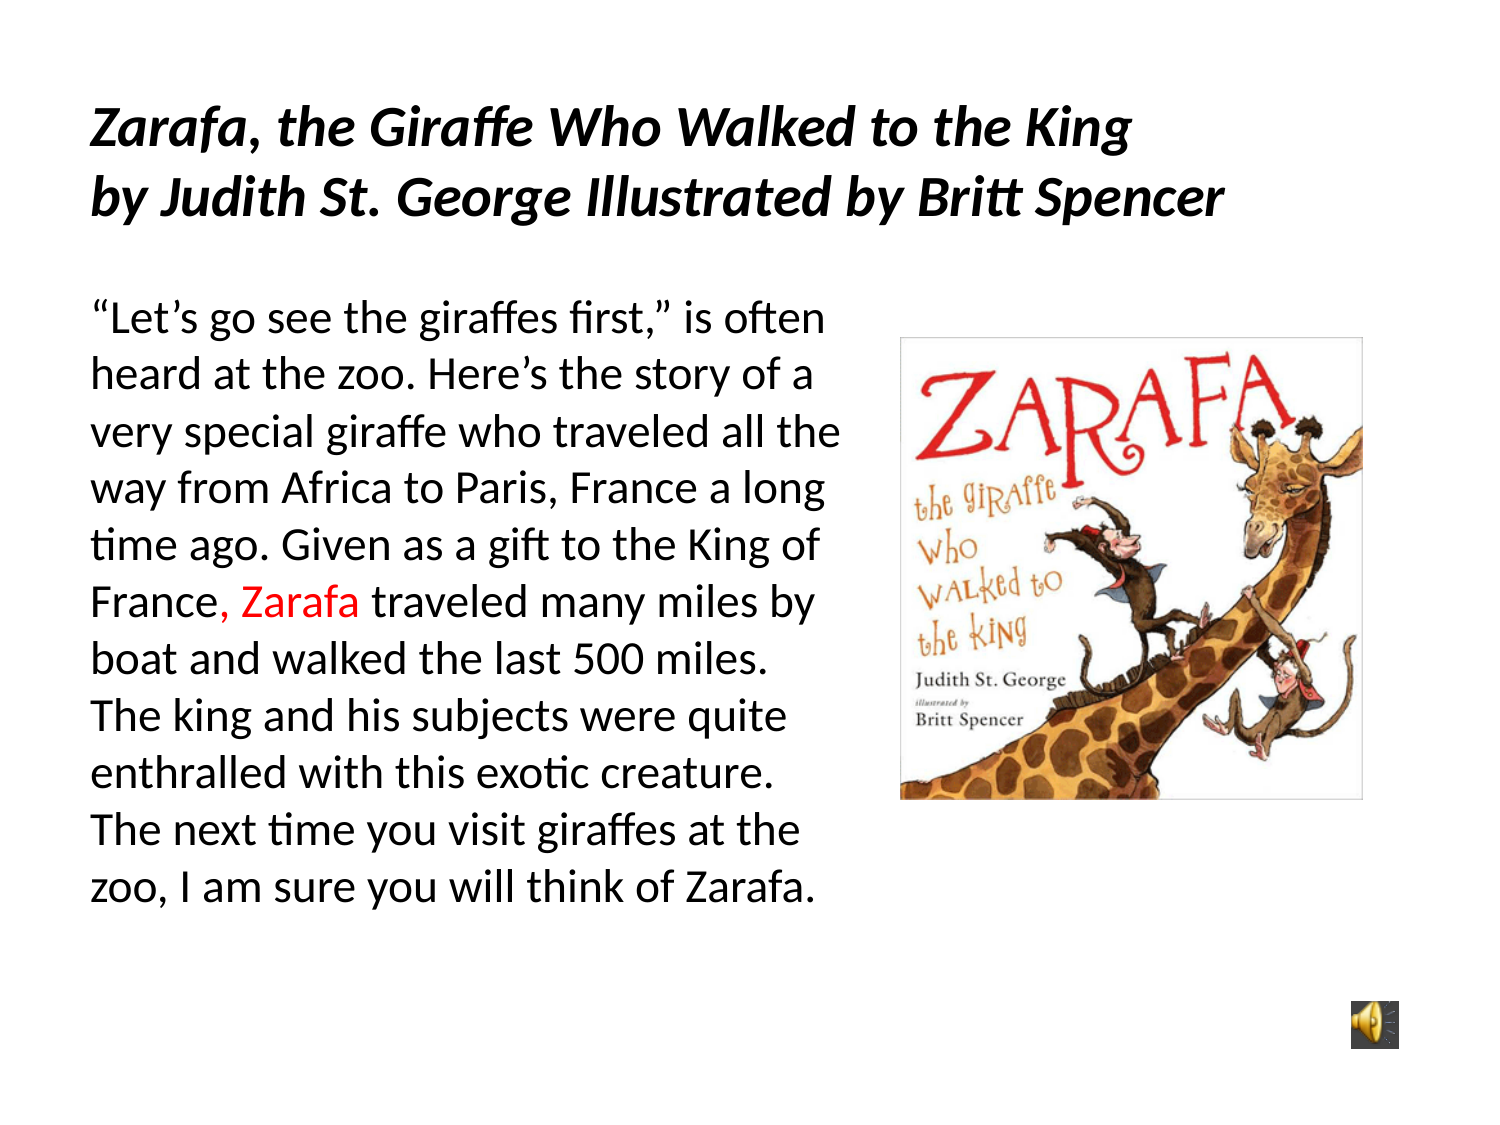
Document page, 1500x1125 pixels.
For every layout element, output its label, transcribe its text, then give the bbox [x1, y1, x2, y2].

title Zarafa, the Giraffe Who Walked to the King by Judith St. George Illustrated by Britt Spencer [75, 44, 1400, 236]
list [899, 337, 1363, 801]
list “Let’s go see the giraffes first,” is often heard at the zoo. Here’s the story of a very special giraffe who traveled all the way from Africa to Paris, France a long time ago. Given as a gift to the King of France, Zarafa traveled many miles by boat and walked the last 500 miles. The king and his subjects were quite enthralled with this exotic creature. The next time you visit giraffes at the zoo, I am sure you will think of Zarafa. [75, 235, 863, 1005]
picture [1349, 999, 1401, 1051]
